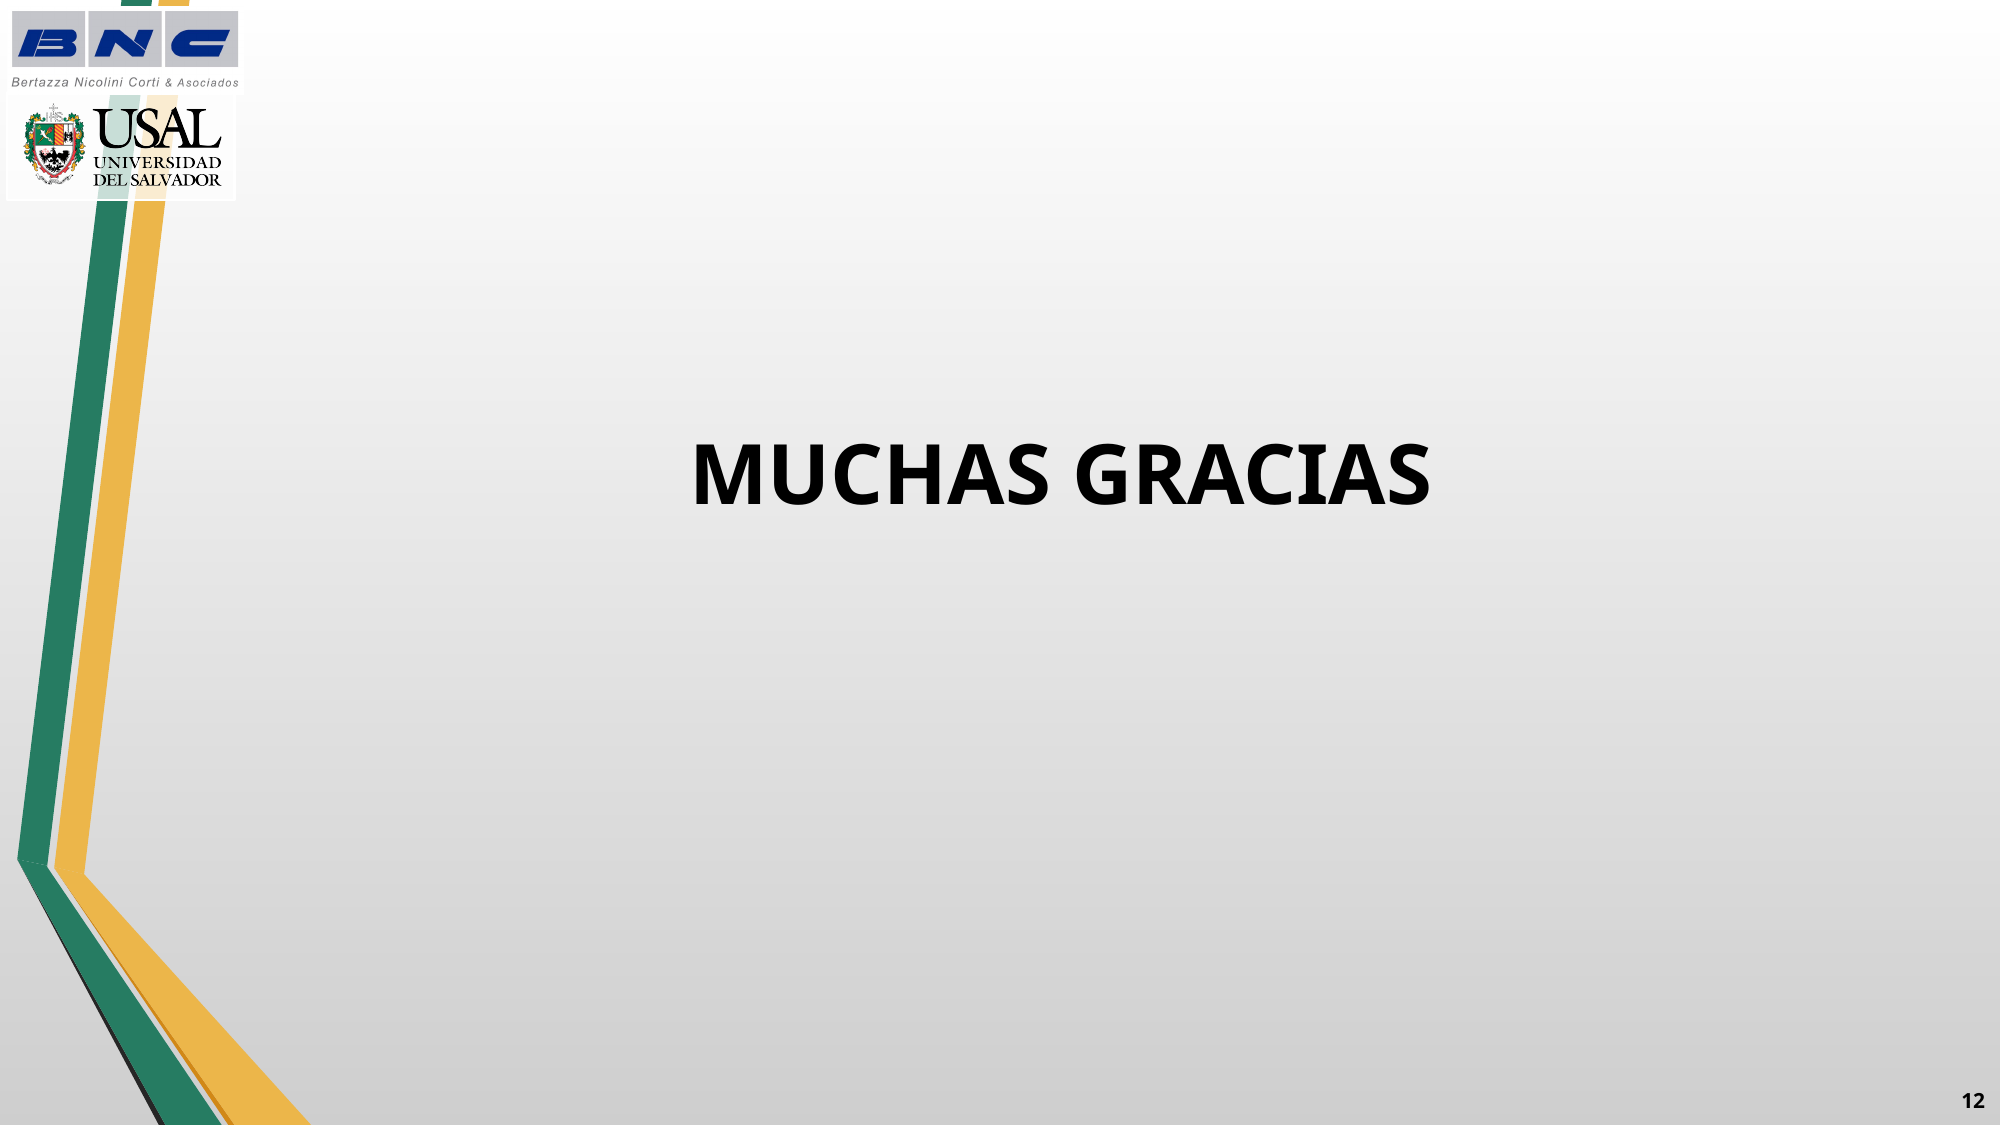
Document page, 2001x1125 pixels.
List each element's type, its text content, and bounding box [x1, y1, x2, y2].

picture [7, 6, 244, 95]
slide_number 11 [1913, 1077, 2000, 1125]
picture [22, 102, 222, 190]
list MUCHAS GRACIAS [250, 177, 1872, 766]
